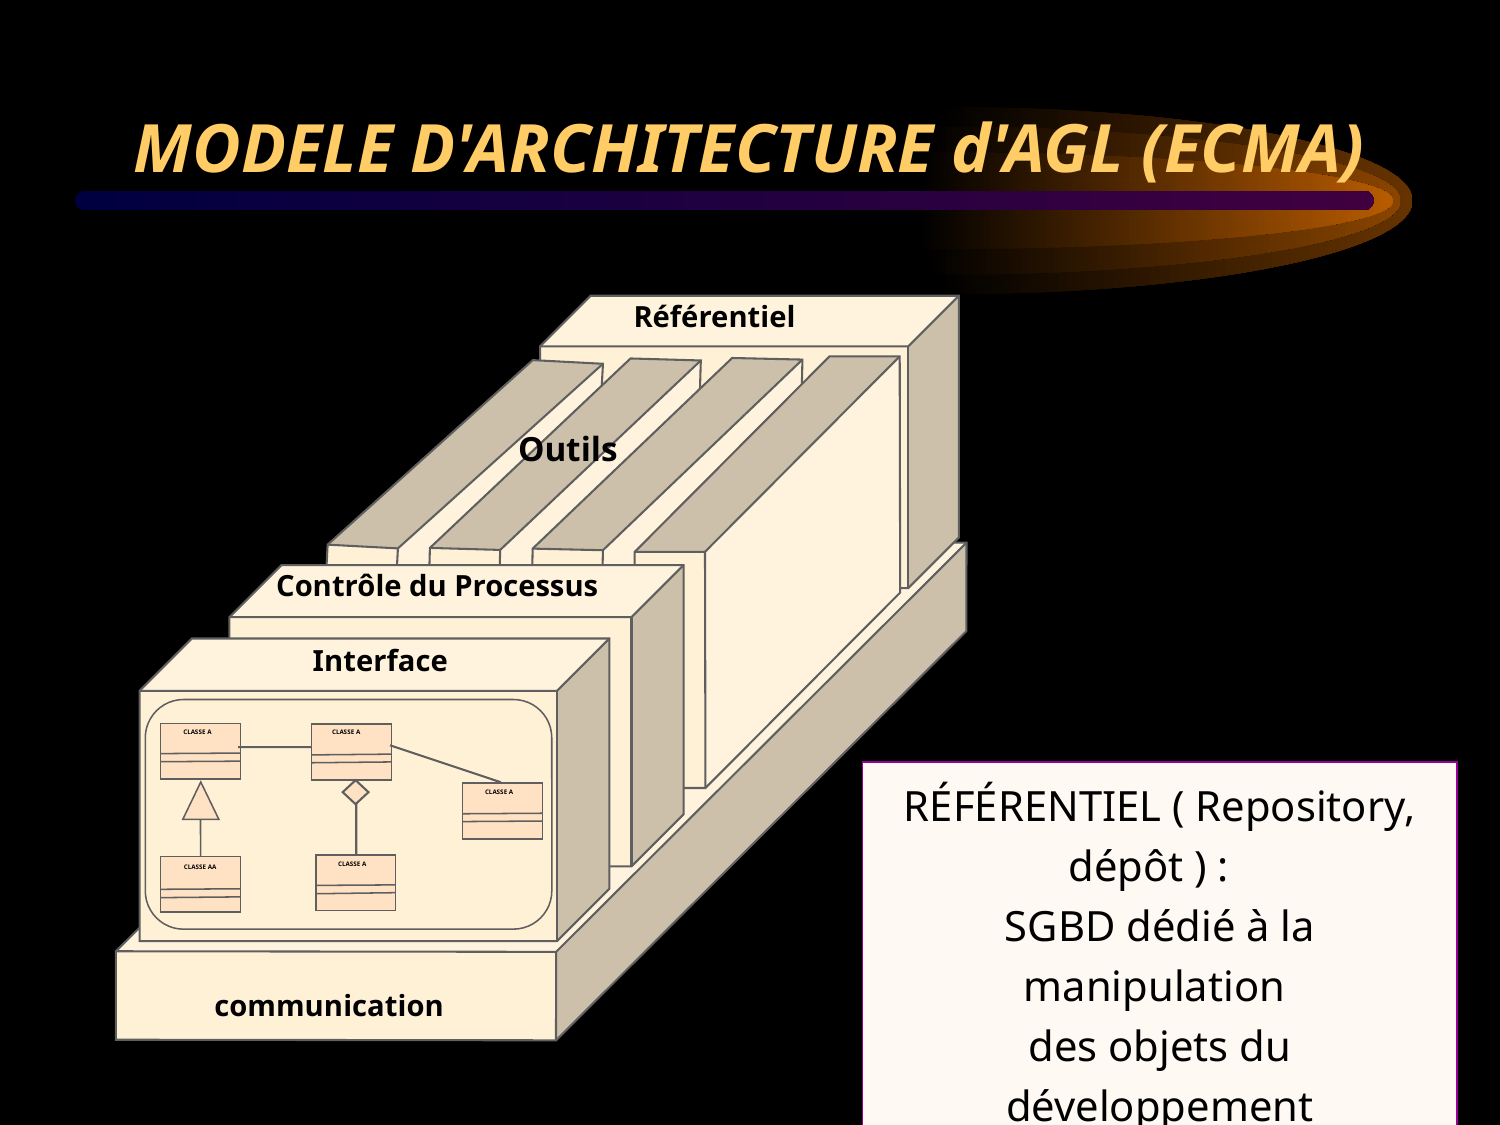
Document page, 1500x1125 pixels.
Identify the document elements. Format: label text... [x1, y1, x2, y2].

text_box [115, 290, 967, 1041]
text_box RÉFÉRENTIEL ( Repository, dépôt ) : SGBD dédié à la manipulation des objets du développement de logiciel [862, 761, 1457, 1125]
title MODELE D'ARCHITECTURE d'AGL (ECMA) [112, 73, 1388, 262]
